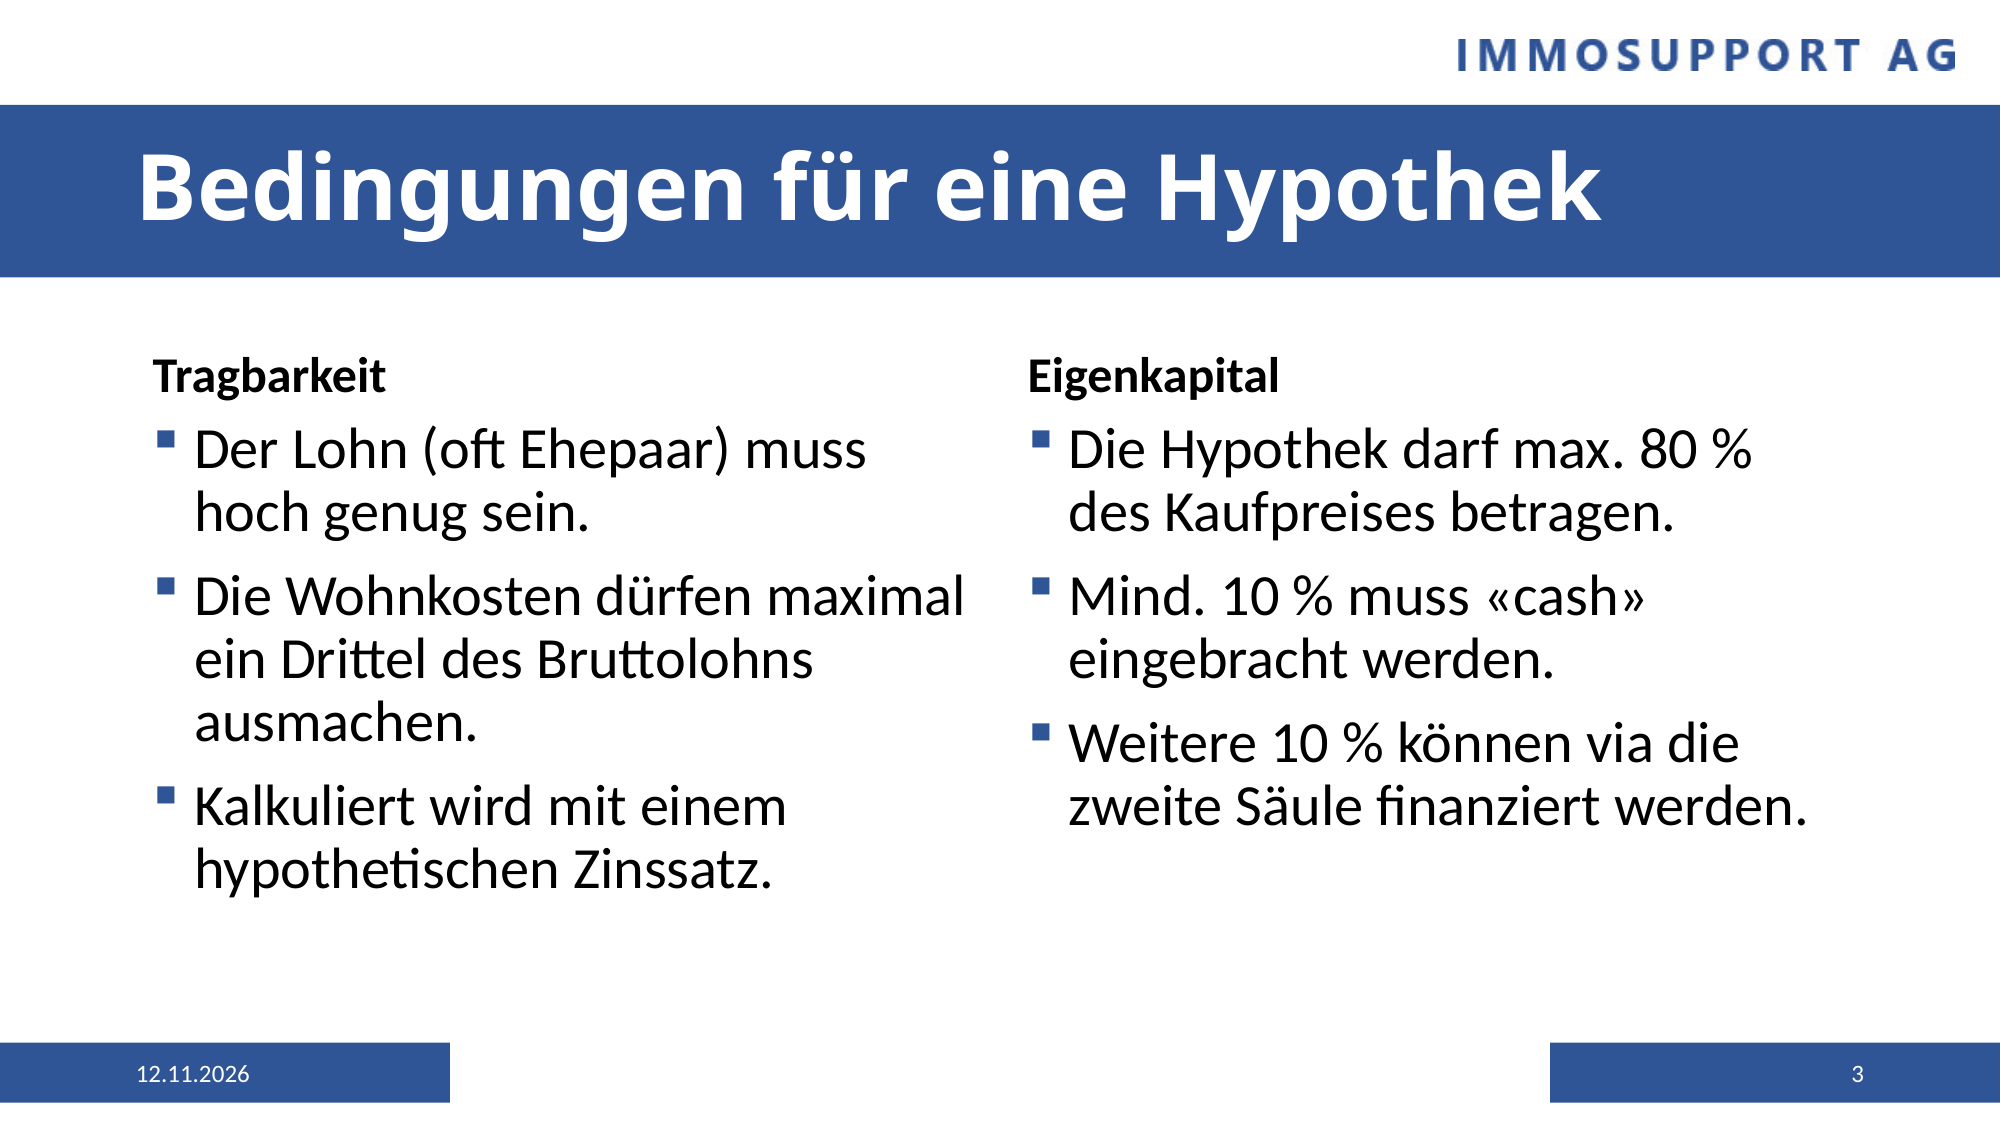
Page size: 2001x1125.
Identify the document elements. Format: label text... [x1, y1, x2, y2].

list Die Hypothek darf max. 80 % des Kaufpreises betragen. Mind. 10 % muss «cash» eingebracht werden. Weitere 10 % können via die zweite Säule finanziert werden. [1012, 410, 1863, 1016]
slide_number 3 [1550, 1042, 2000, 1103]
list Der Lohn (oft Ehepaar) muss hoch genug sein. Die Wohnkosten dürfen maximal ein Drittel des Bruttolohns ausmachen. Kalkuliert wird mit einem hypothetischen Zinssatz. [137, 410, 984, 1016]
list Tragbarkeit [137, 278, 984, 410]
list Eigenkapital [1012, 278, 1863, 410]
title Bedingungen für eine Hypothek [0, 104, 2000, 278]
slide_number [0, 1042, 450, 1103]
picture [1458, 39, 1955, 71]
